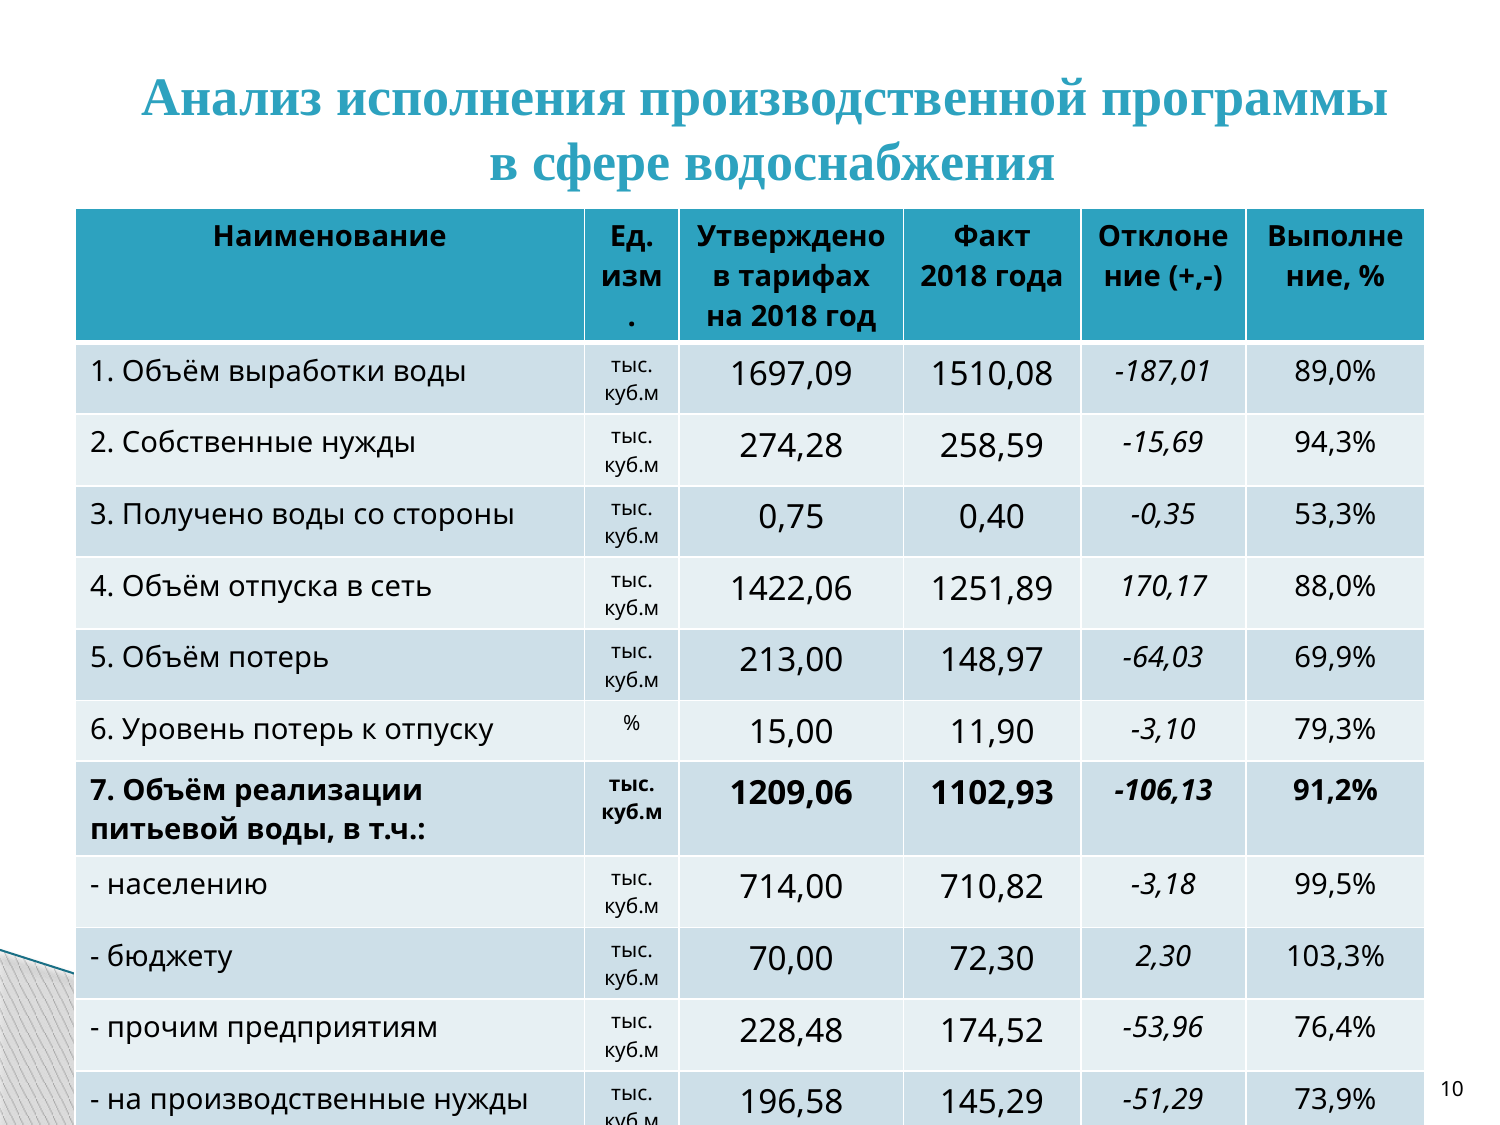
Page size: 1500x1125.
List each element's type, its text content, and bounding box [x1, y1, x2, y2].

table_cell 1510,08 [904, 345, 1080, 413]
table_cell 7. Объём реализации питьевой воды, в т.ч.: [76, 762, 584, 855]
table_cell 2. Собственные нужды [76, 415, 584, 485]
table_cell 145,29 [904, 1072, 1080, 1125]
table_cell 710,82 [904, 857, 1080, 927]
table_cell 69,9% [1247, 630, 1424, 700]
table_header Отклонение (+,-) [1082, 209, 1245, 340]
table_cell -15,69 [1082, 415, 1245, 485]
table_cell 174,52 [904, 1000, 1080, 1070]
table_cell 213,00 [680, 630, 903, 700]
table_cell 3. Получено воды со стороны [76, 487, 584, 556]
title Анализ исполнения производственной программы в сфере водоснабжения [75, 45, 1471, 209]
table_cell 94,3% [1247, 415, 1424, 485]
table_cell 15,00 [680, 701, 903, 760]
table_cell 76,4% [1247, 1000, 1424, 1070]
table_cell - прочим предприятиям [76, 1000, 584, 1070]
table_cell 1102,93 [904, 762, 1080, 855]
table_cell 6. Уровень потерь к отпуску [76, 701, 584, 760]
table_cell 274,28 [680, 415, 903, 485]
table_cell -3,18 [1082, 857, 1245, 927]
table_header Ед. изм. [585, 209, 678, 340]
table_cell 4. Объём отпуска в сеть [76, 558, 584, 628]
table_cell 714,00 [680, 857, 903, 927]
table_cell -106,13 [1082, 762, 1245, 855]
table_cell 196,58 [680, 1072, 903, 1125]
table_cell тыс. куб.м [585, 857, 678, 927]
table_cell - на производственные нужды [76, 1072, 584, 1125]
table_cell 5. Объём потерь [76, 630, 584, 700]
table_cell -51,29 [1082, 1072, 1245, 1125]
table_cell -3,10 [1082, 701, 1245, 760]
table_cell 79,3% [1247, 701, 1424, 760]
table_cell 103,3% [1247, 928, 1424, 998]
table_cell 170,17 [1082, 558, 1245, 628]
table_cell 1. Объём выработки воды [76, 345, 584, 413]
table_cell -187,01 [1082, 345, 1245, 413]
table_cell 2,30 [1082, 928, 1245, 998]
table_cell % [585, 701, 678, 760]
table_cell 73,9% [1247, 1072, 1424, 1125]
table_cell 1697,09 [680, 345, 903, 413]
table_cell 72,30 [904, 928, 1080, 998]
slide_number 10 [1418, 1051, 1479, 1112]
table_cell тыс. куб.м [585, 487, 678, 556]
table_cell 88,0% [1247, 558, 1424, 628]
table_cell тыс. куб.м [585, 1072, 678, 1125]
table_header Выполнение, % [1247, 209, 1424, 340]
table_cell тыс. куб.м [585, 558, 678, 628]
table_cell 11,90 [904, 701, 1080, 760]
table_cell тыс. куб.м [585, 762, 678, 855]
table_cell 99,5% [1247, 857, 1424, 927]
table_header Факт 2018 года [904, 209, 1080, 340]
table_cell 0,75 [680, 487, 903, 556]
table_cell - бюджету [76, 928, 584, 998]
table_cell тыс. куб.м [585, 928, 678, 998]
table_cell тыс. куб.м [585, 1000, 678, 1070]
table_cell тыс. куб.м [585, 415, 678, 485]
table_header Наименование [76, 209, 584, 340]
table_cell 1209,06 [680, 762, 903, 855]
table_cell 70,00 [680, 928, 903, 998]
table_cell 1251,89 [904, 558, 1080, 628]
table_cell 91,2% [1247, 762, 1424, 855]
table_cell 1422,06 [680, 558, 903, 628]
table_cell 258,59 [904, 415, 1080, 485]
table_cell - населению [76, 857, 584, 927]
table_cell 89,0% [1247, 345, 1424, 413]
table_cell 148,97 [904, 630, 1080, 700]
table_cell -0,35 [1082, 487, 1245, 556]
table_cell -53,96 [1082, 1000, 1245, 1070]
table_cell -64,03 [1082, 630, 1245, 700]
table_header Утверждено в тарифах на 2018 год [680, 209, 903, 340]
table_cell 53,3% [1247, 487, 1424, 556]
table_cell 228,48 [680, 1000, 903, 1070]
table_cell тыс. куб.м [585, 345, 678, 413]
table_cell тыс. куб.м [585, 630, 678, 700]
table_cell 0,40 [904, 487, 1080, 556]
